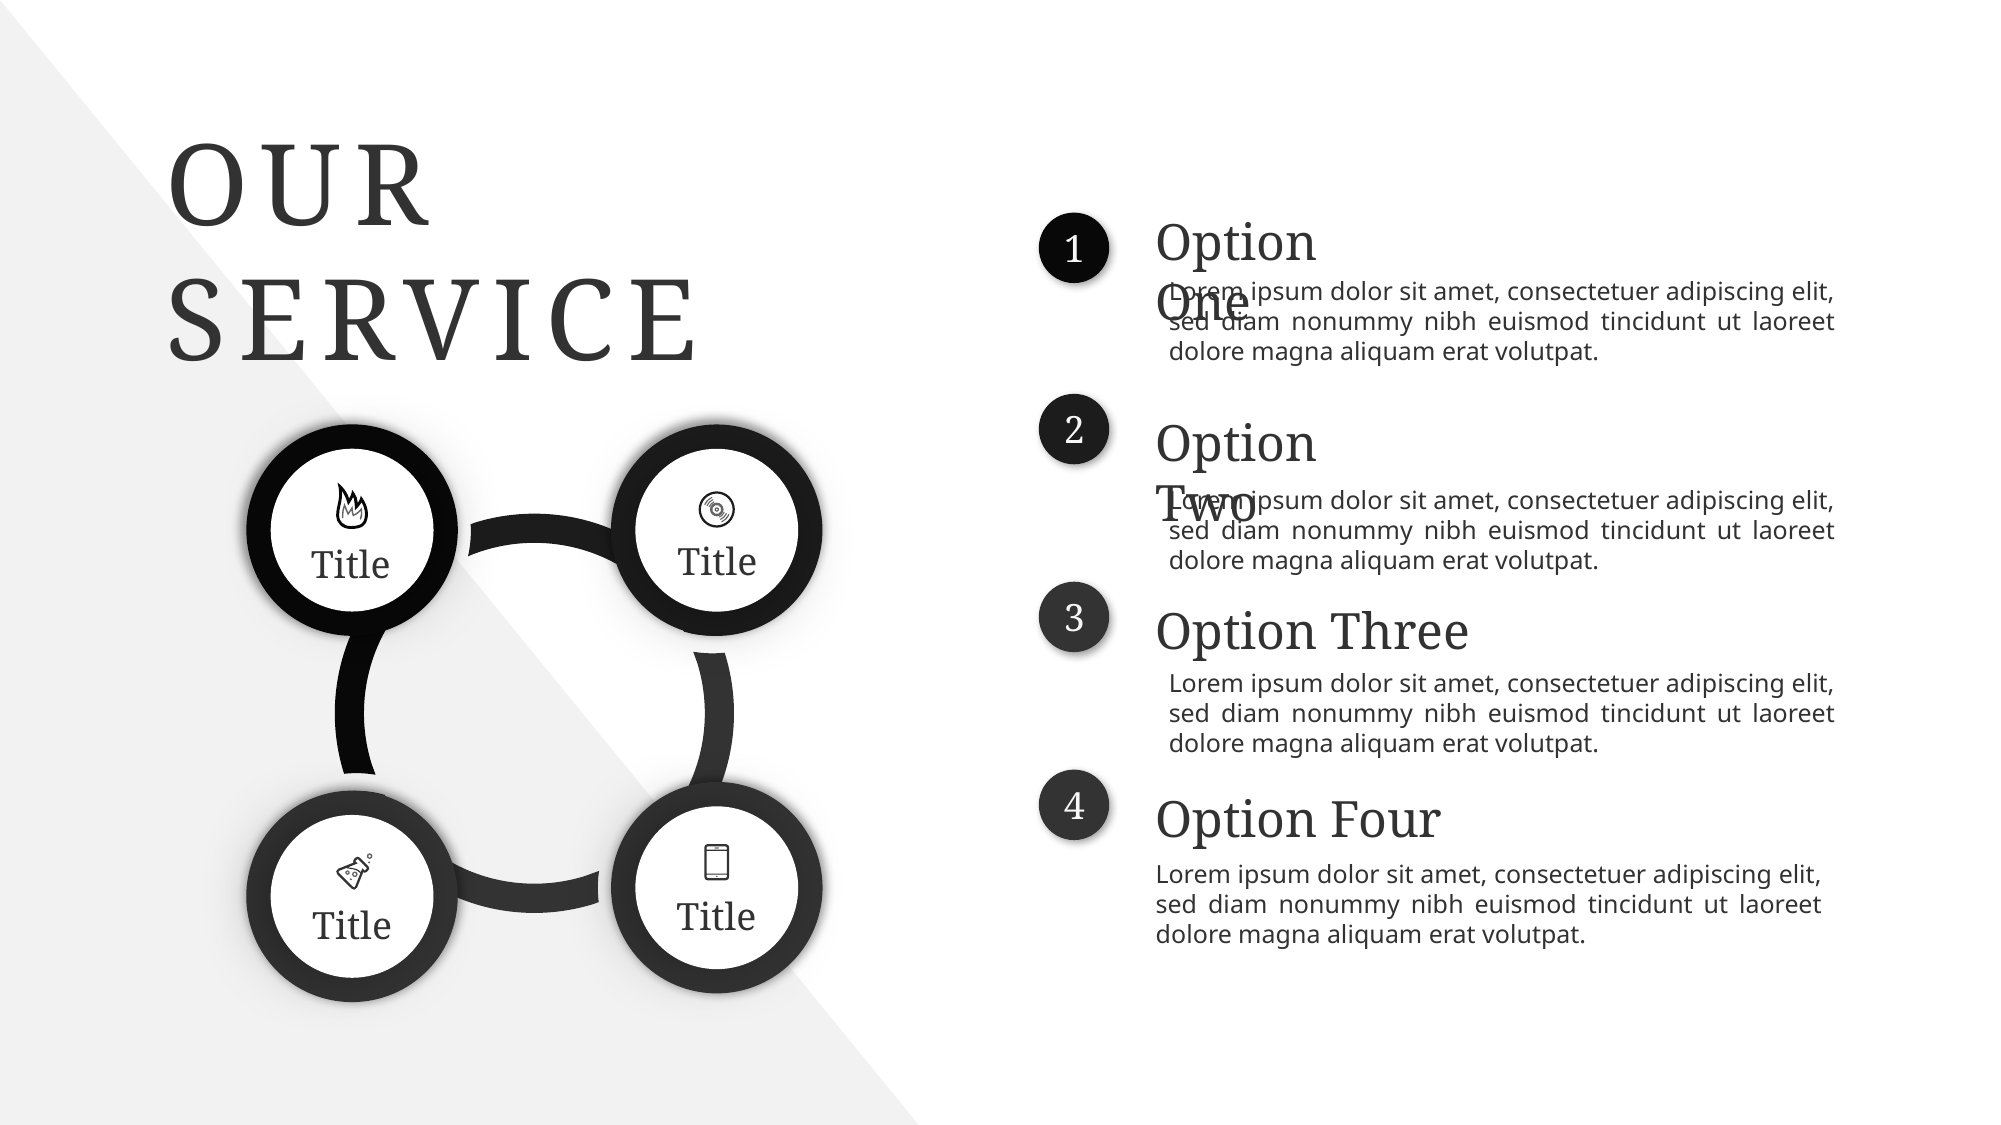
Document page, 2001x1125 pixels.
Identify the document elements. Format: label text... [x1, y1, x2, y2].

text_box Option Two [1140, 404, 1413, 539]
text_box [0, 0, 920, 1125]
text_box Lorem ipsum dolor sit amet, consectetuer adipiscing elit, sed diam nonummy nibh euismod tincidunt ut laoreet dolore magna aliquam erat volutpat. [1154, 268, 1851, 373]
picture [391, 566, 678, 853]
text_box Lorem ipsum dolor sit amet, consectetuer adipiscing elit, sed diam nonummy nibh euismod tincidunt ut laoreet dolore magna aliquam erat volutpat. [1140, 851, 1838, 956]
text_box Lorem ipsum dolor sit amet, consectetuer adipiscing elit, sed diam nonummy nibh euismod tincidunt ut laoreet dolore magna aliquam erat volutpat. [1154, 660, 1851, 765]
text_box OUR SERVICE [150, 106, 919, 391]
text_box 3 [1037, 580, 1111, 654]
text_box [246, 424, 823, 1003]
text_box 1 [1037, 211, 1111, 285]
text_box Option Three [1140, 592, 1563, 667]
text_box Option One [1140, 202, 1413, 338]
text_box Option Four [1140, 779, 1516, 851]
text_box Lorem ipsum dolor sit amet, consectetuer adipiscing elit, sed diam nonummy nibh euismod tincidunt ut laoreet dolore magna aliquam erat volutpat. [1154, 476, 1851, 582]
text_box 4 [1037, 768, 1111, 842]
text_box 2 [1037, 392, 1111, 466]
